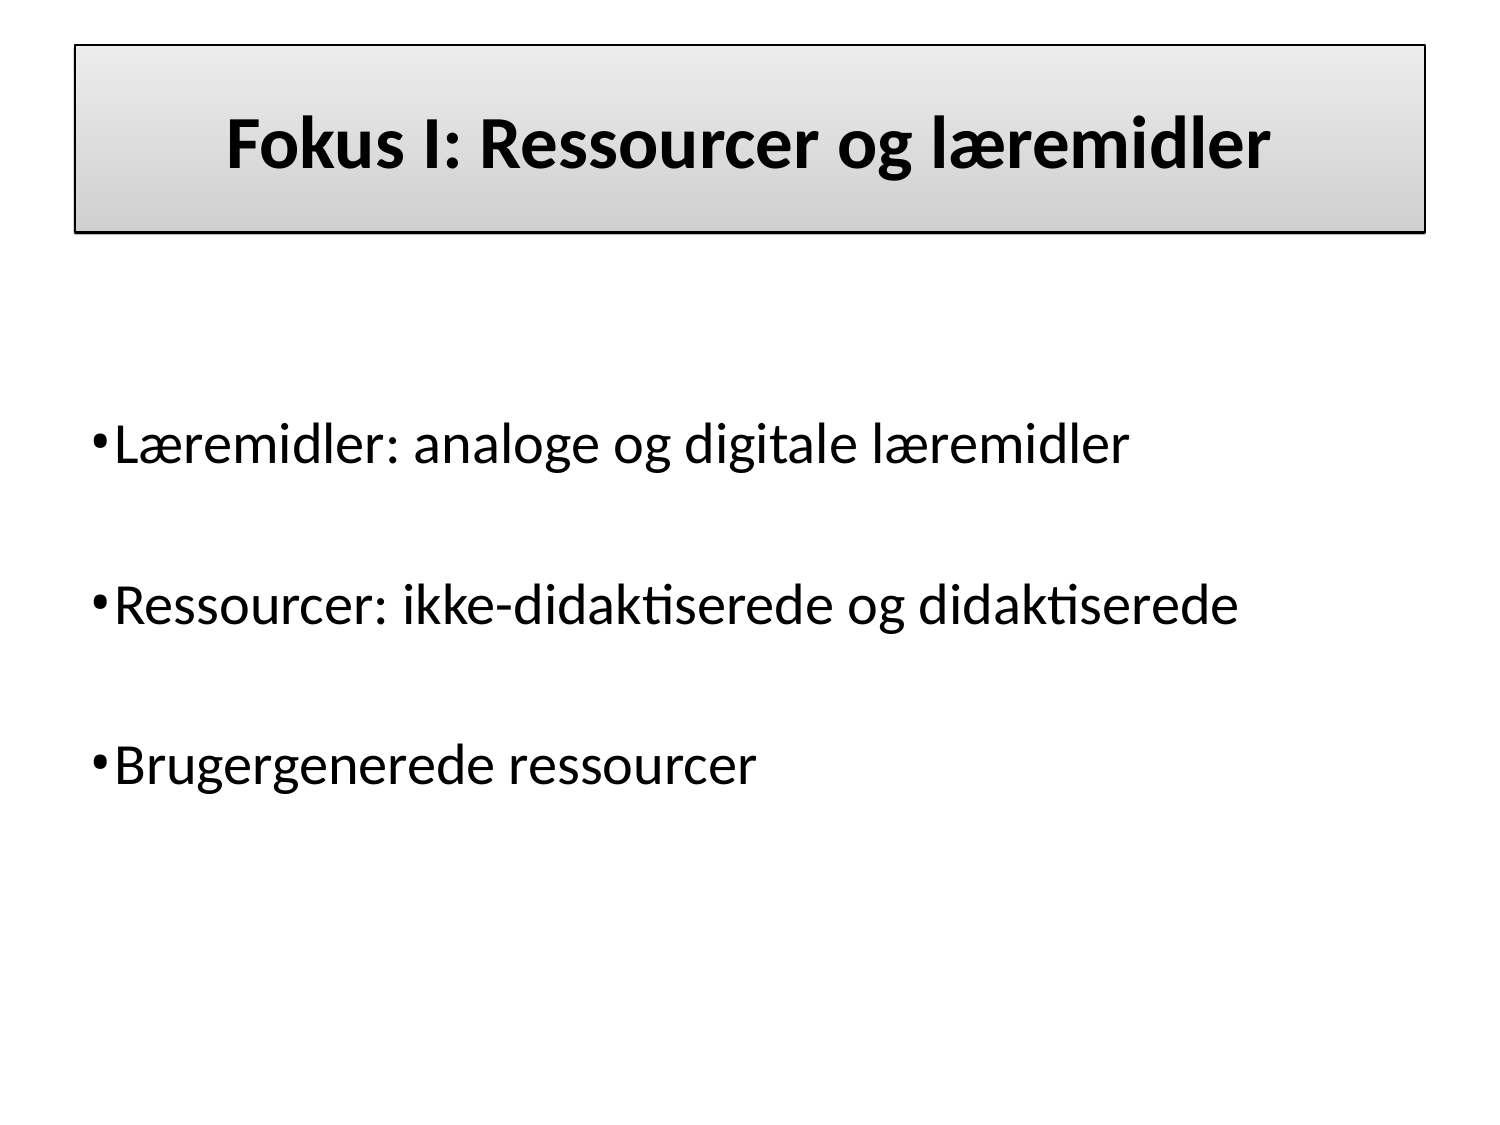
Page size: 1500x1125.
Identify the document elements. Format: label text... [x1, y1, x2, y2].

list Læremidler: analoge og digitale læremidler Ressourcer: ikke-didaktiserede og didaktiserede Brugergenerede ressourcer [74, 396, 1425, 1005]
title ‍Fokus I: Ressourcer og læremidler [74, 45, 1425, 233]
